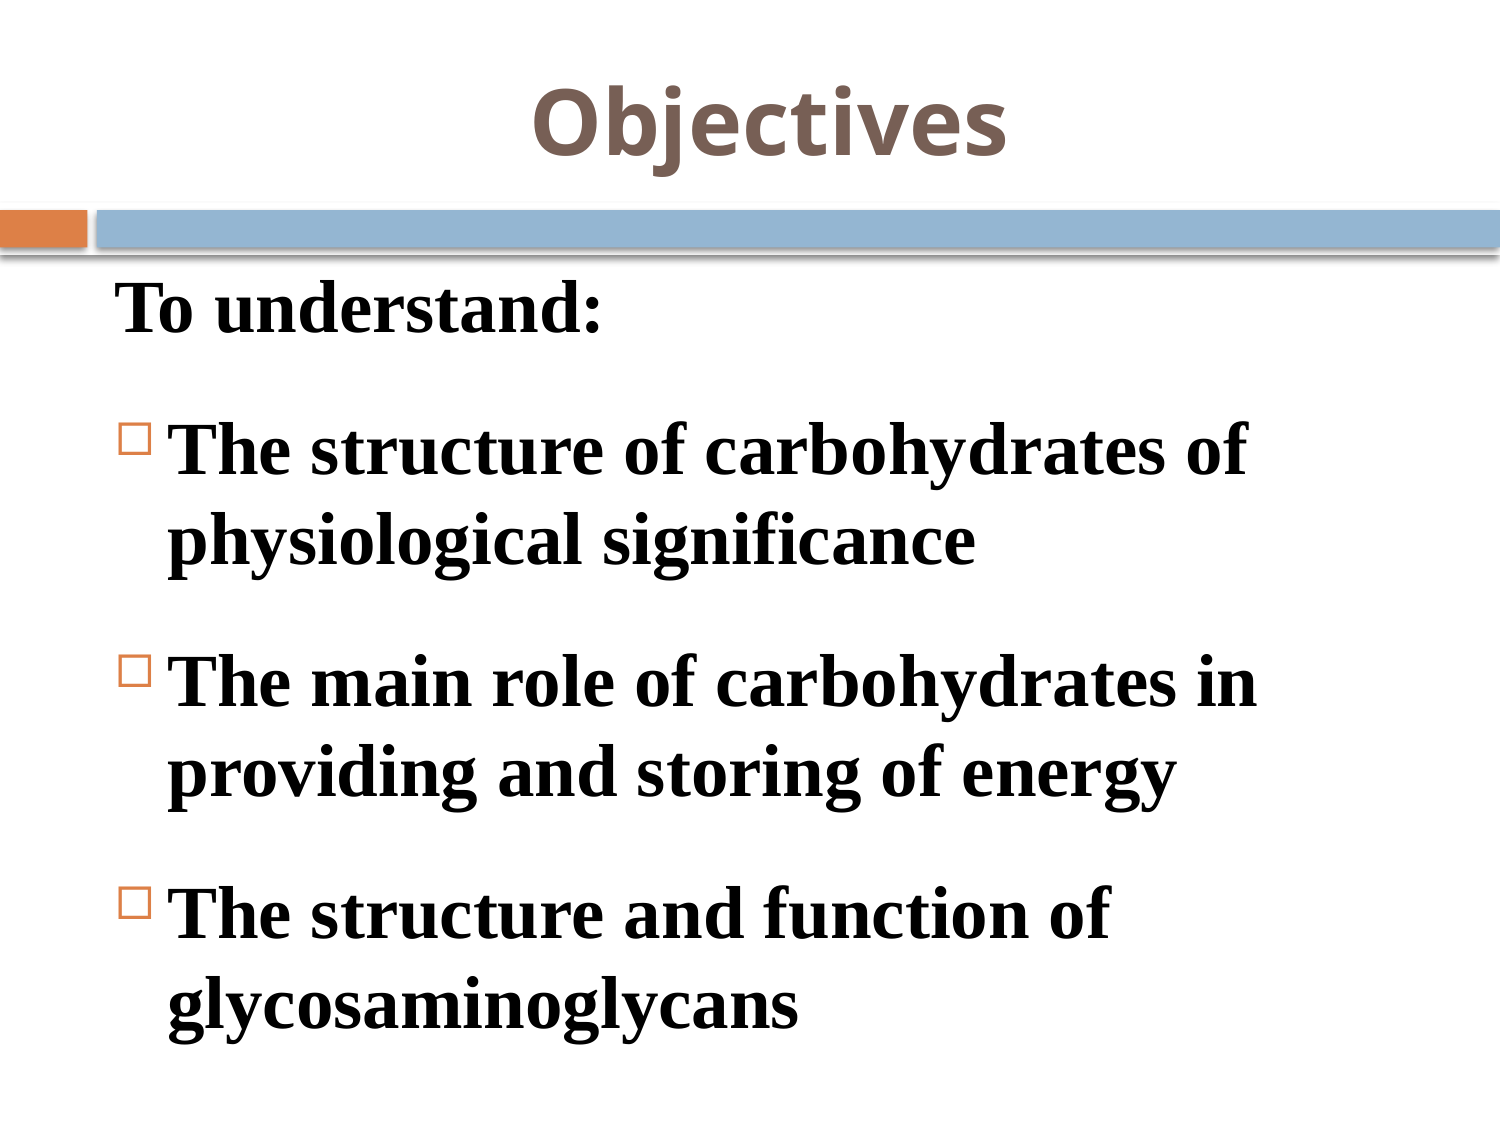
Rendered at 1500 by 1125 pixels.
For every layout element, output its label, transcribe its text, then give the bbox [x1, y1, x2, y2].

list To understand: The structure of carbohydrates of physiological significance The main role of carbohydrates in providing and storing of energy The structure and function of glycosaminoglycans [99, 249, 1388, 1055]
title Objectives [100, 37, 1438, 200]
